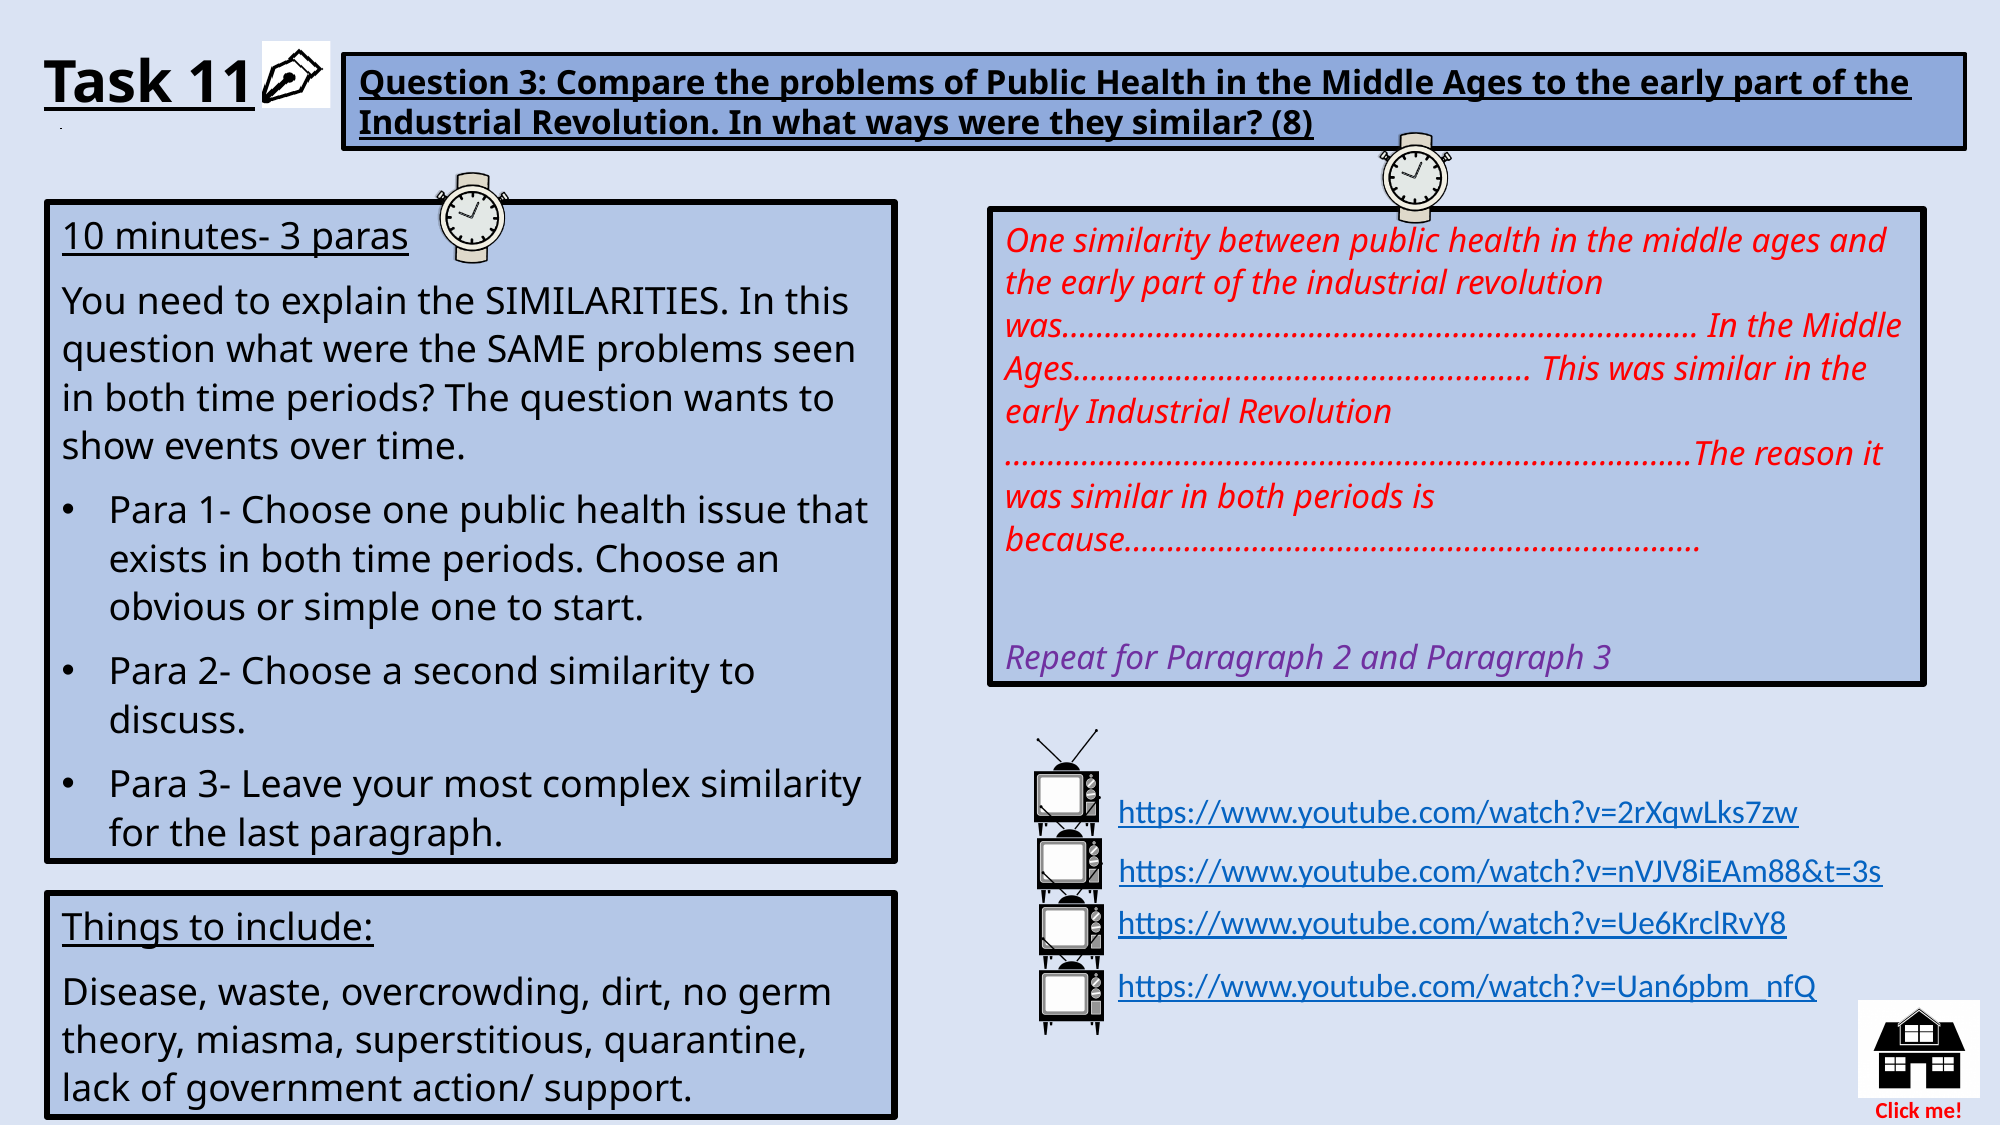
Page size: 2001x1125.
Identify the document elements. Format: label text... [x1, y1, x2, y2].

text_box https://www.youtube.com/watch?v=nVJV8iEAm88&t=3s [1103, 842, 1898, 897]
text_box [61, 122, 343, 129]
text_box https://www.youtube.com/watch?v=Ue6KrclRvY8 [1104, 893, 1803, 949]
picture [1351, 117, 1477, 243]
text_box 10 minutes- 3 paras You need to explain the SIMILARITIES. In this question what were the SAME problems seen in both time periods? The question wants to show events over time. Para 1- Choose one public health issue that exists in both time periods. Choose an obvious or simple one to start. Para 2- Choose a second similarity to discuss. Para 3- Leave your most complex similarity for the last paragraph. [46, 201, 895, 861]
text_box Task 11 [28, 36, 496, 122]
picture [1034, 729, 1104, 1035]
text_box https://www.youtube.com/watch?v=2rXqwLks7zw [1103, 782, 1814, 838]
picture [408, 157, 534, 283]
text_box Things to include: Disease, waste, overcrowding, dirt, no germ theory, miasma, superstitious, quarantine, lack of government action/ support. [46, 892, 895, 1117]
text_box Click me! [1858, 1098, 1980, 1125]
text_box https://www.youtube.com/watch?v=Uan6pbm_nfQ [1104, 956, 1832, 1012]
text_box One similarity between public health in the middle ages and the early part of the industrial revolution was………………………………………………………………… In the Middle Ages……………………………………………… This was similar in the early Industrial Revolution ………………………………………………………………………The reason it was similar in both periods is because………………………………………………………….. Repeat for Paragraph 2 and Paragraph 3 [990, 208, 1924, 684]
picture [1858, 1000, 1980, 1098]
picture [262, 41, 331, 108]
text_box [496, 53, 2000, 129]
text_box Question 3: Compare the problems of Public Health in the Middle Ages to the early part of the Industrial Revolution. In what ways were they similar? (8) [343, 54, 1966, 149]
